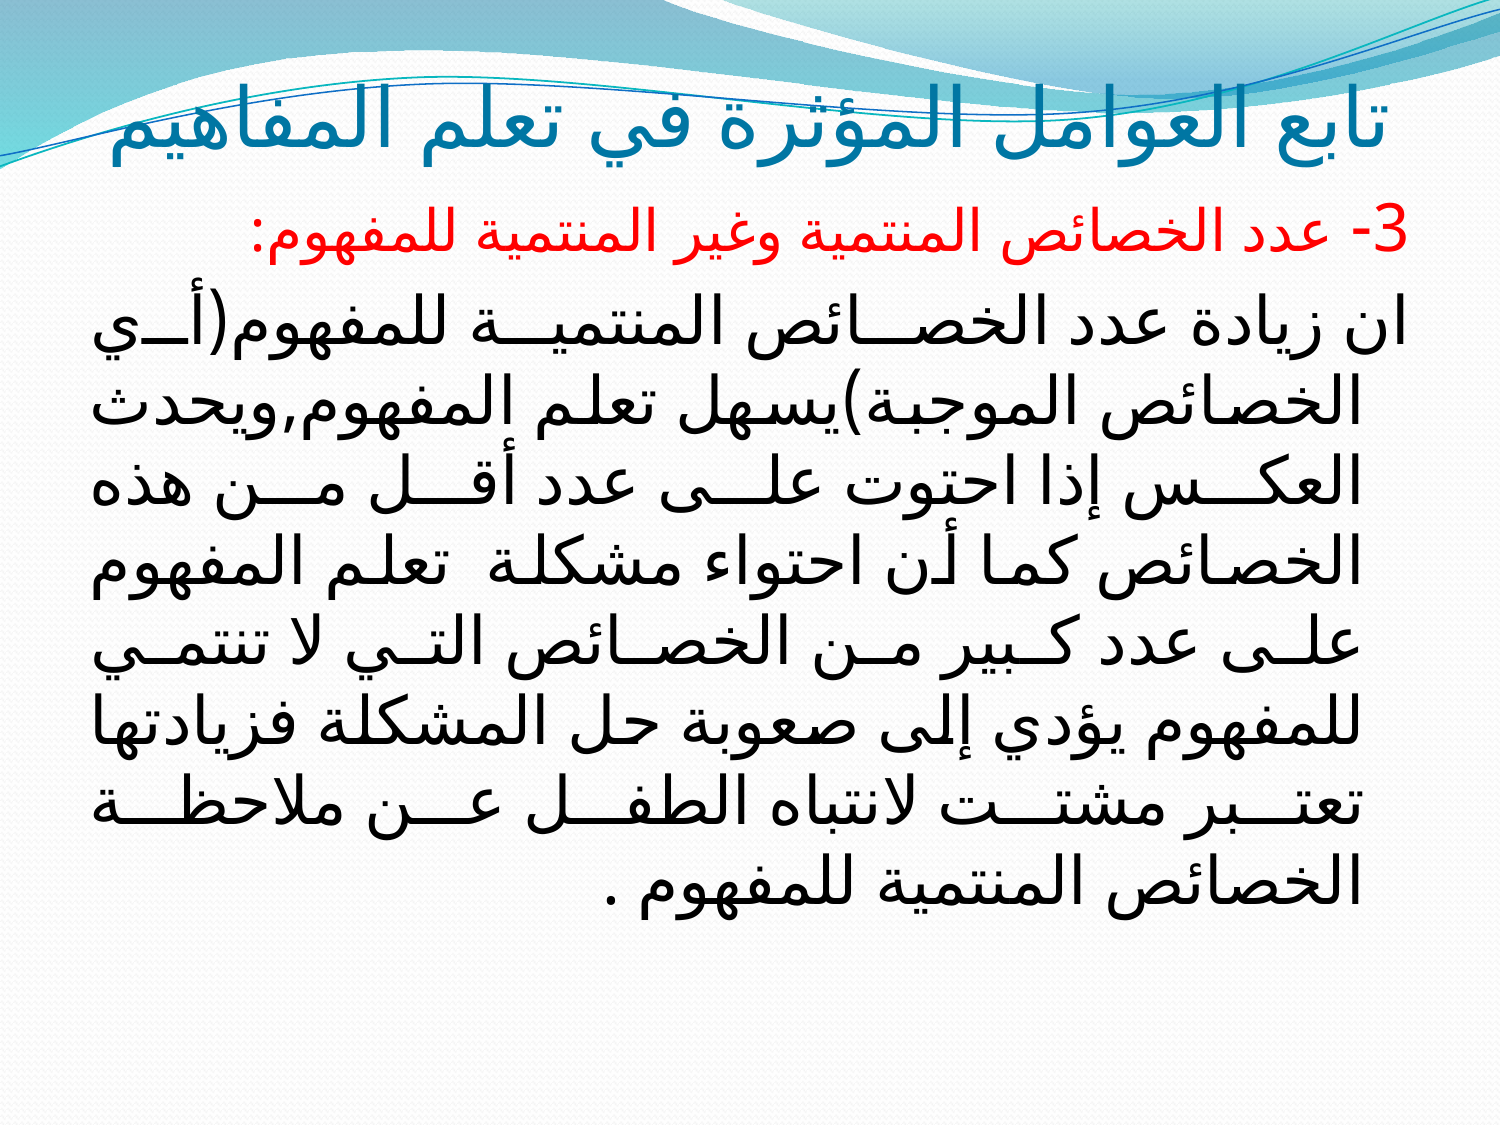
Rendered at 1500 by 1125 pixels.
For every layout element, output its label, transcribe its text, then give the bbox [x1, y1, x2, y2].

title تابع العوامل المؤثرة في تعلم المفاهيم [75, 45, 1425, 137]
list 3- عدد الخصائص المنتمية وغير المنتمية للمفهوم: ان زيادة عدد الخصائص المنتمية للمفهوم(أي الخصائص الموجبة)يسهل تعلم المفهوم,ويحدث العكس إذا احتوت على عدد أقل من هذه الخصائص كما أن احتواء مشكلة تعلم المفهوم على عدد كبير من الخصائص التي لا تنتمي للمفهوم يؤدي إلى صعوبة حل المشكلة فزيادتها تعتبر مشتت لانتباه الطفل عن ملاحظة الخصائص المنتمية للمفهوم . [75, 137, 1425, 1005]
